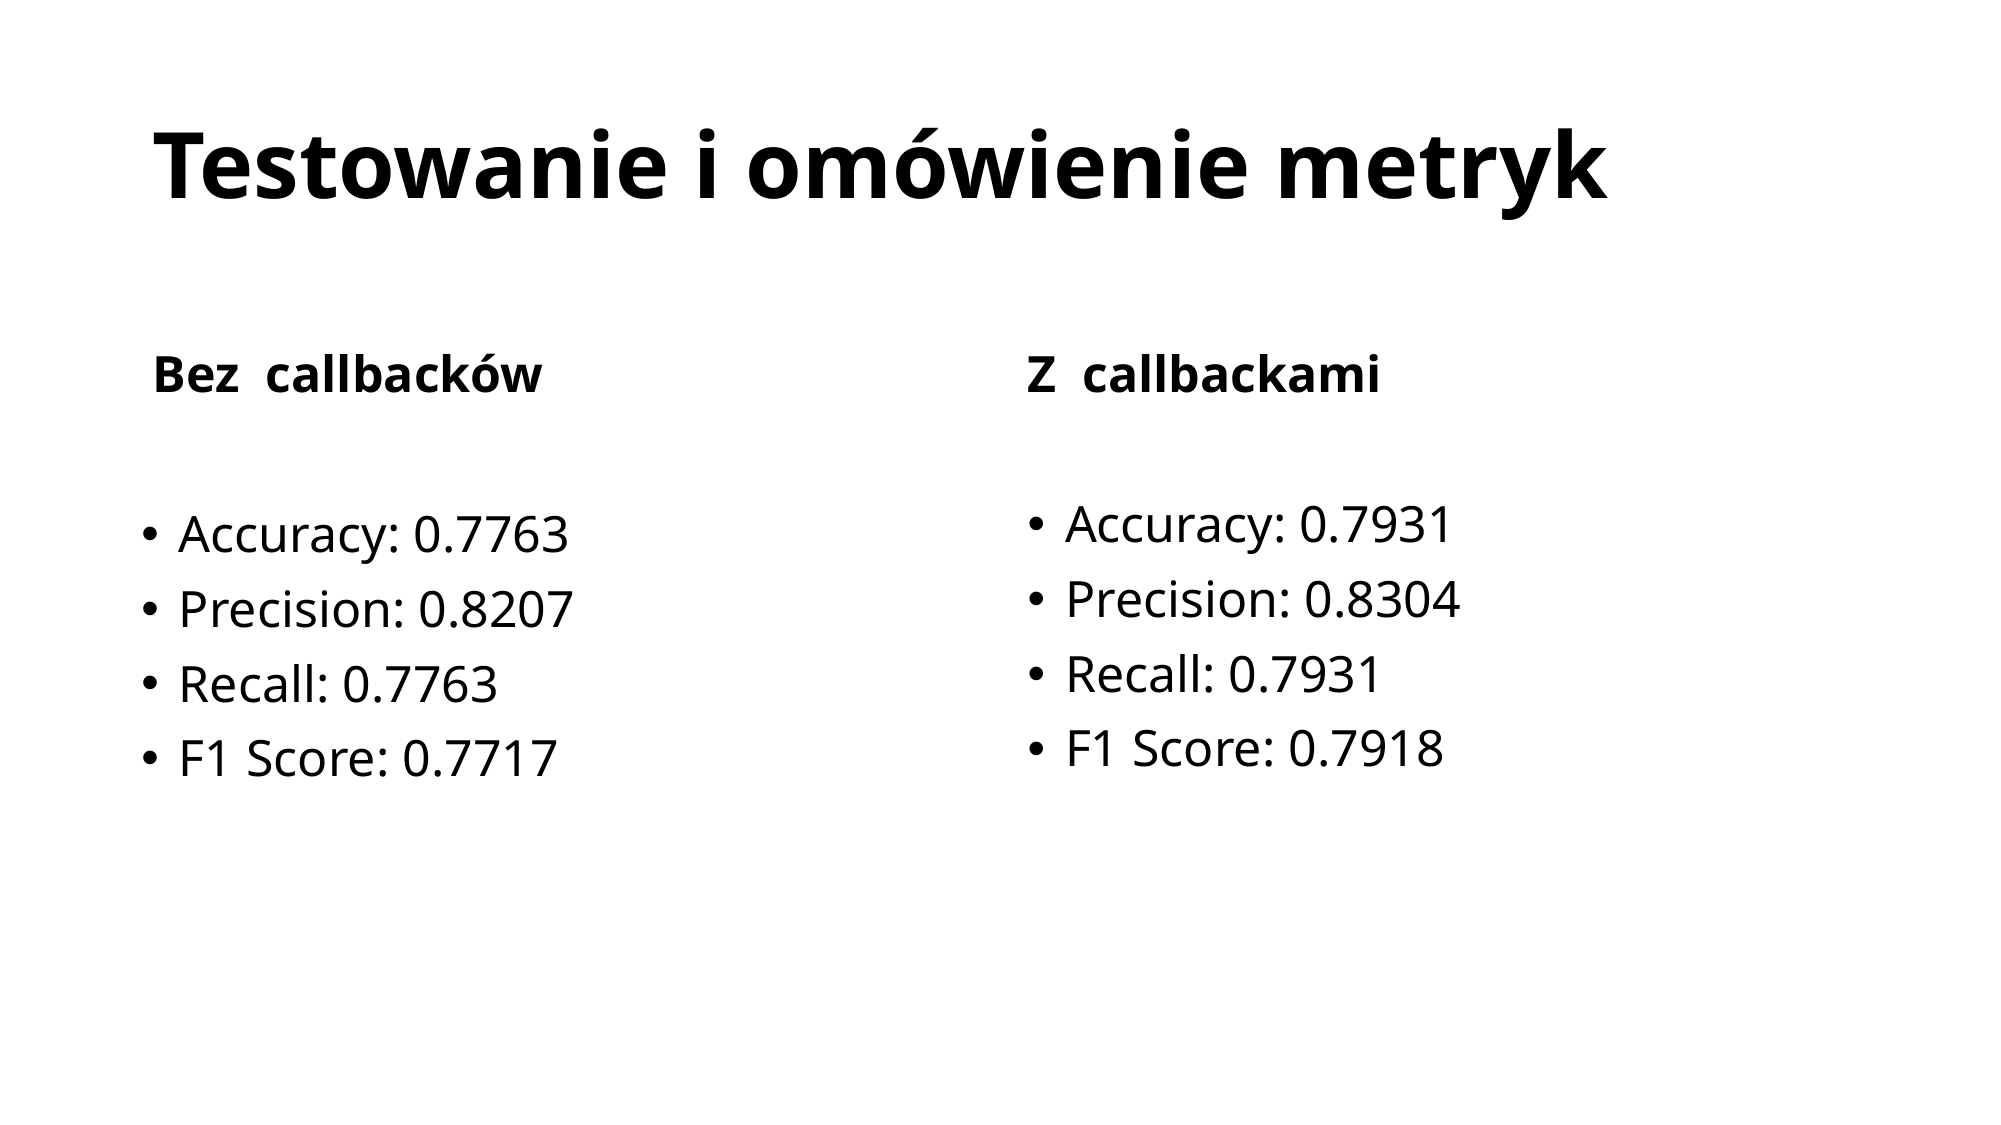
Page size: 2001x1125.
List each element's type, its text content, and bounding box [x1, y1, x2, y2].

list Z callbackami [1012, 275, 1863, 410]
list Accuracy: 0.7763 Precision: 0.8207 Recall: 0.7763 F1 Score: 0.7717 [126, 410, 973, 1016]
list Bez callbacków [137, 275, 984, 411]
list Accuracy: 0.7931 Precision: 0.8304 Recall: 0.7931 F1 Score: 0.7918 [1012, 410, 1863, 1016]
title Testowanie i omówienie metryk [137, 59, 1863, 278]
